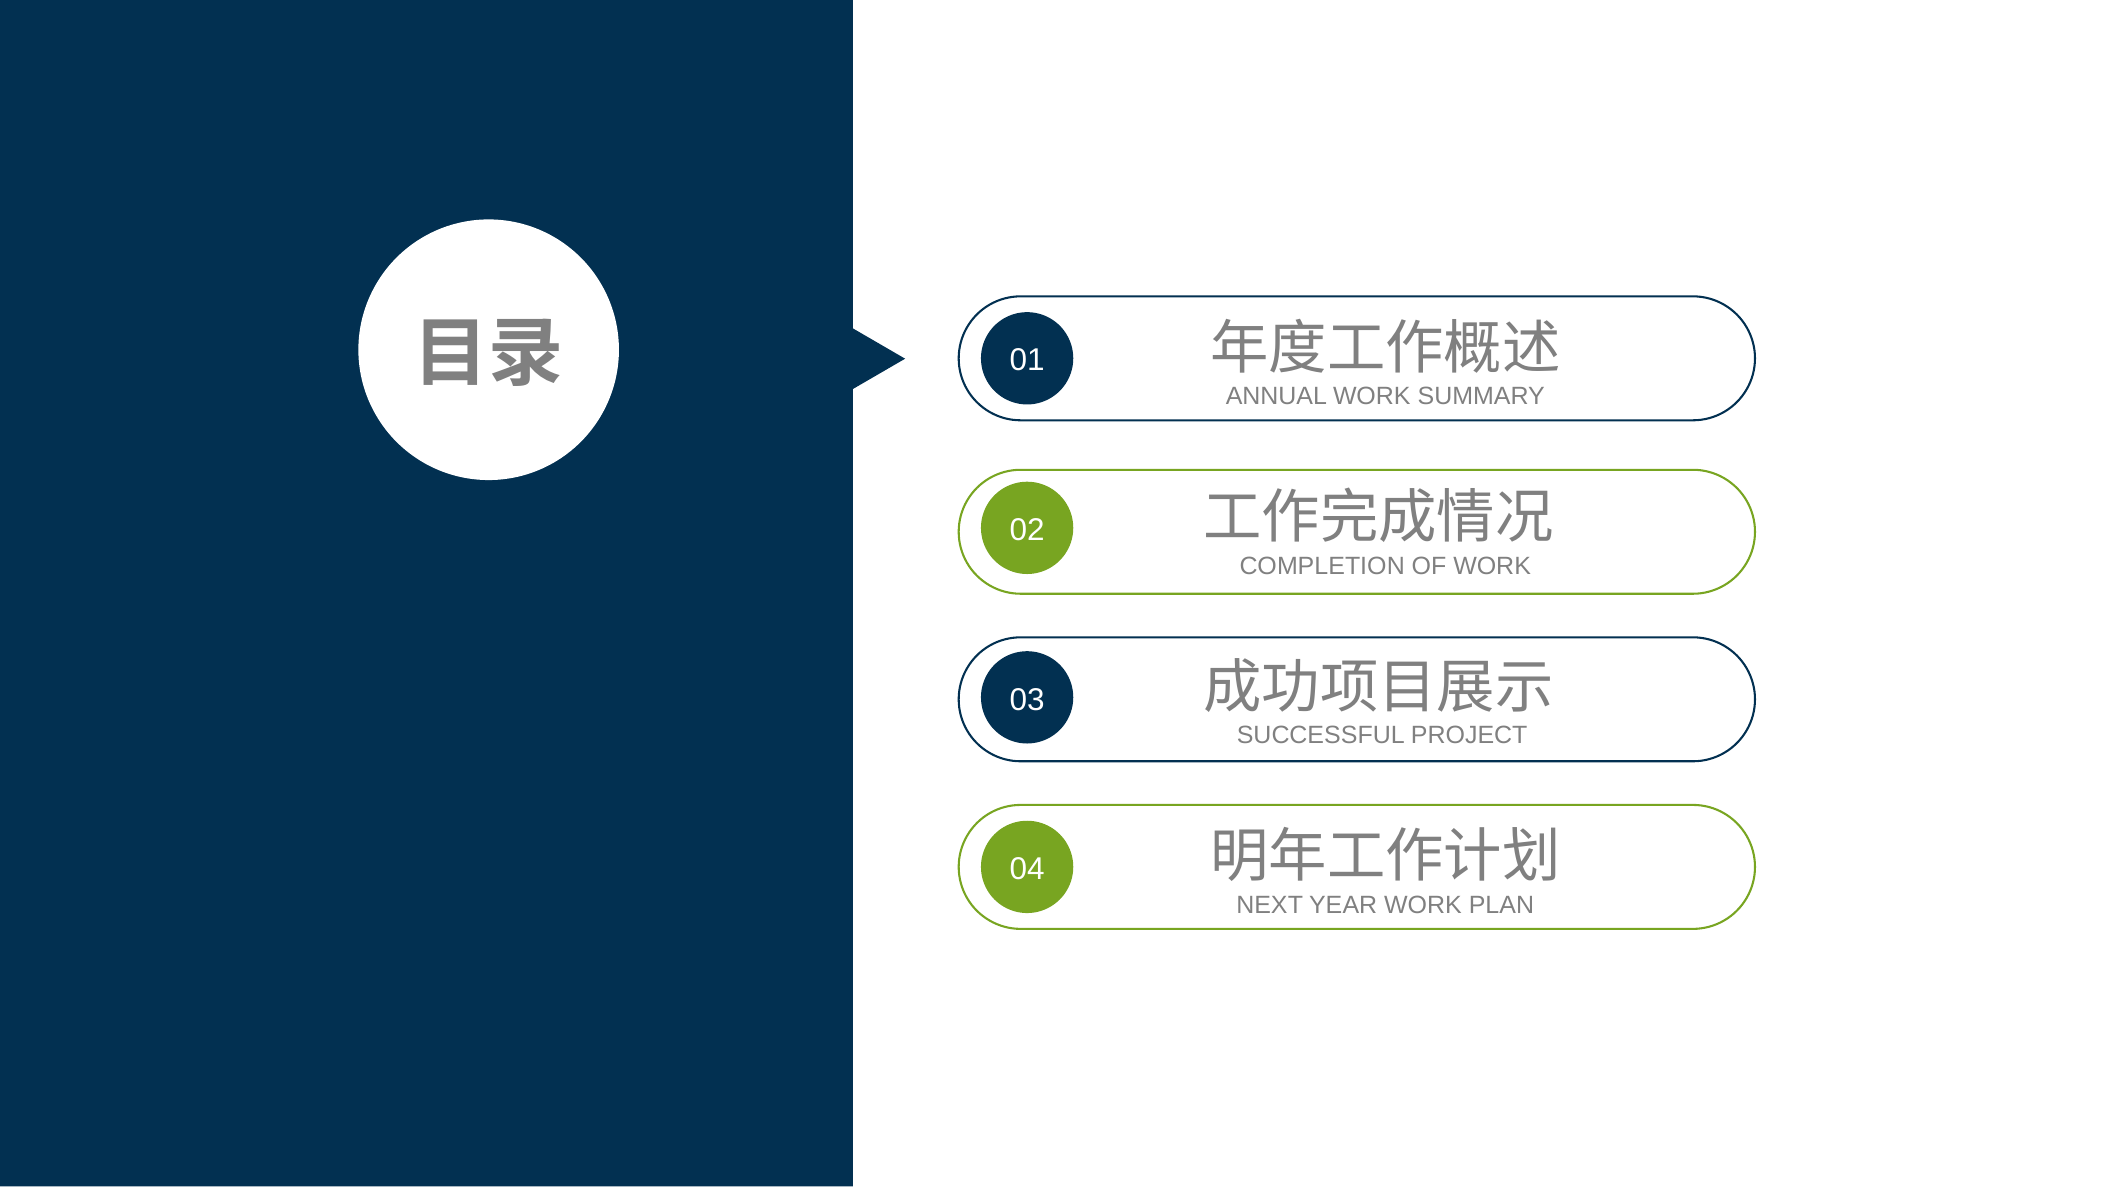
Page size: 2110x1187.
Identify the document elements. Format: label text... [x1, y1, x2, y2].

text_box [957, 468, 1757, 595]
text_box 目录 [357, 218, 620, 482]
text_box [957, 636, 1757, 763]
text_box 02 [979, 480, 1075, 576]
text_box 03 [979, 650, 1075, 745]
text_box [957, 295, 1757, 422]
text_box 04 [979, 819, 1075, 915]
text_box [854, 327, 908, 390]
text_box 01 [979, 311, 1075, 406]
text_box [957, 803, 1757, 930]
text_box [0, 0, 854, 1187]
